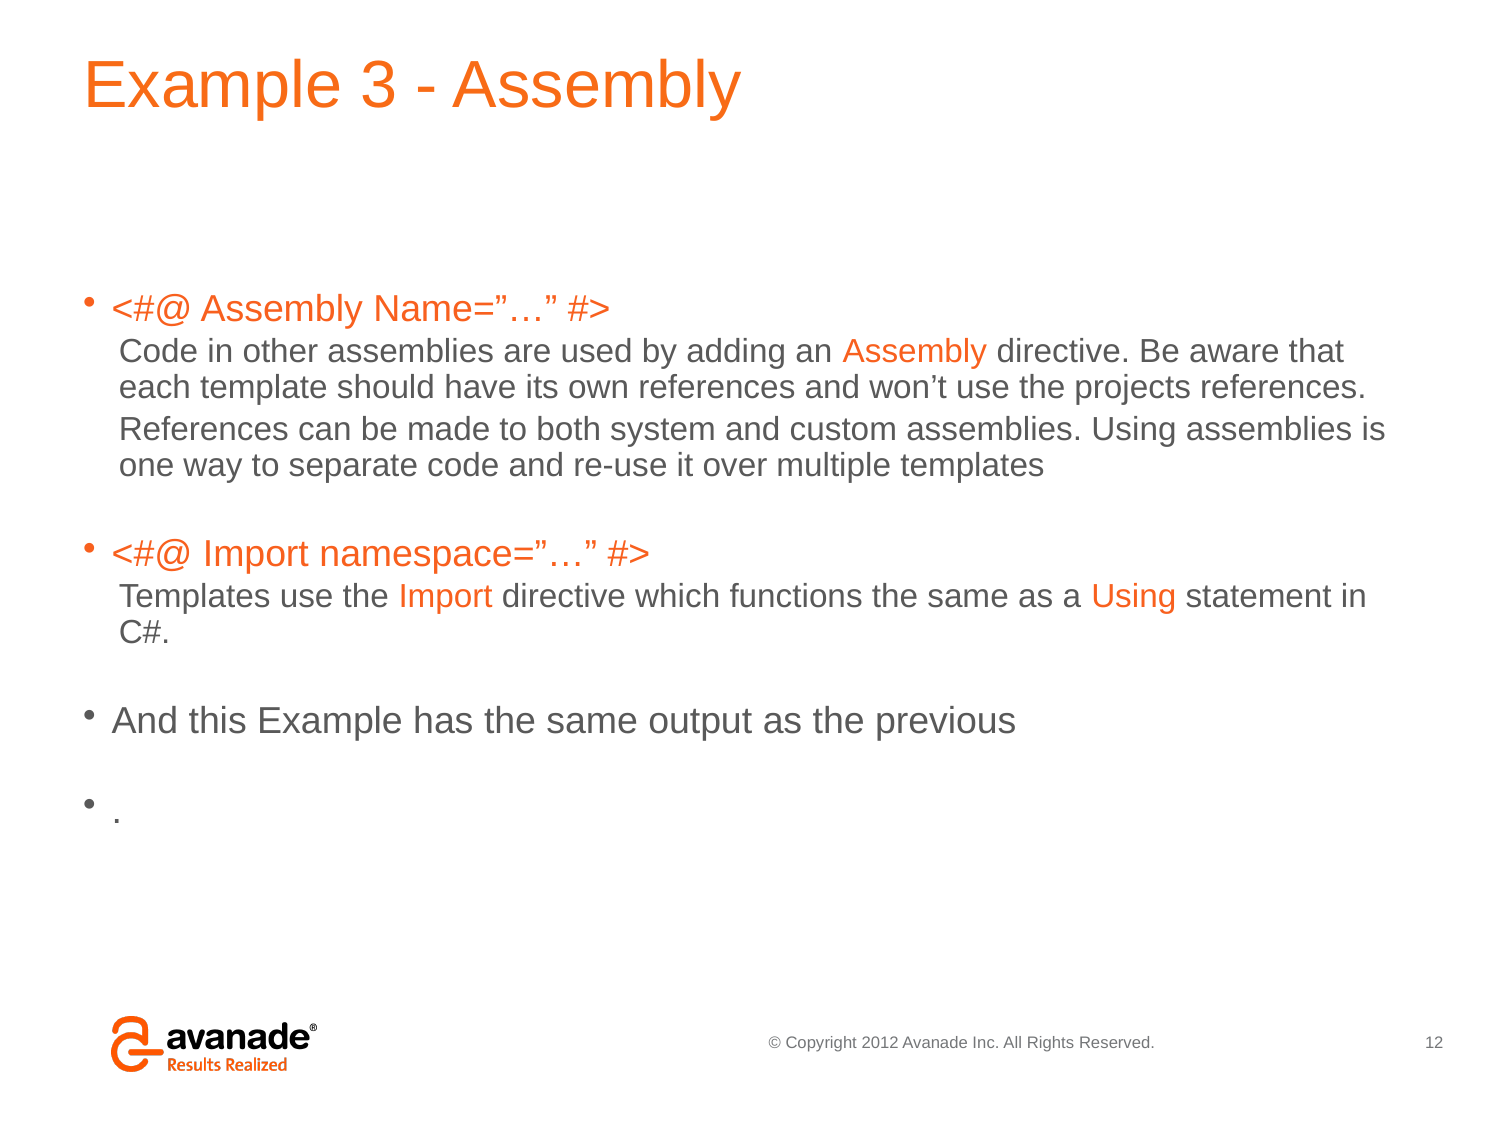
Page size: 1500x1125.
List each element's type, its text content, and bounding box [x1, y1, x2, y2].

picture [111, 1016, 317, 1072]
slide_number 12 [1424, 1033, 1500, 1058]
list <#@ Assembly Name=”…” #> Code in other assemblies are used by adding an Assembly directive. Be aware that each template should have its own references and won’t use the projects references. References can be made to both system and custom assemblies. Using assemblies is one way to separate code and re-use it over multiple templates <#@ Import namespace=”…” #> Templates use the Import directive which functions the same as a Using statement in C#. And this Example has the same output as the previous . [82, 239, 1419, 966]
title Example 3 - Assembly [82, 49, 1419, 200]
